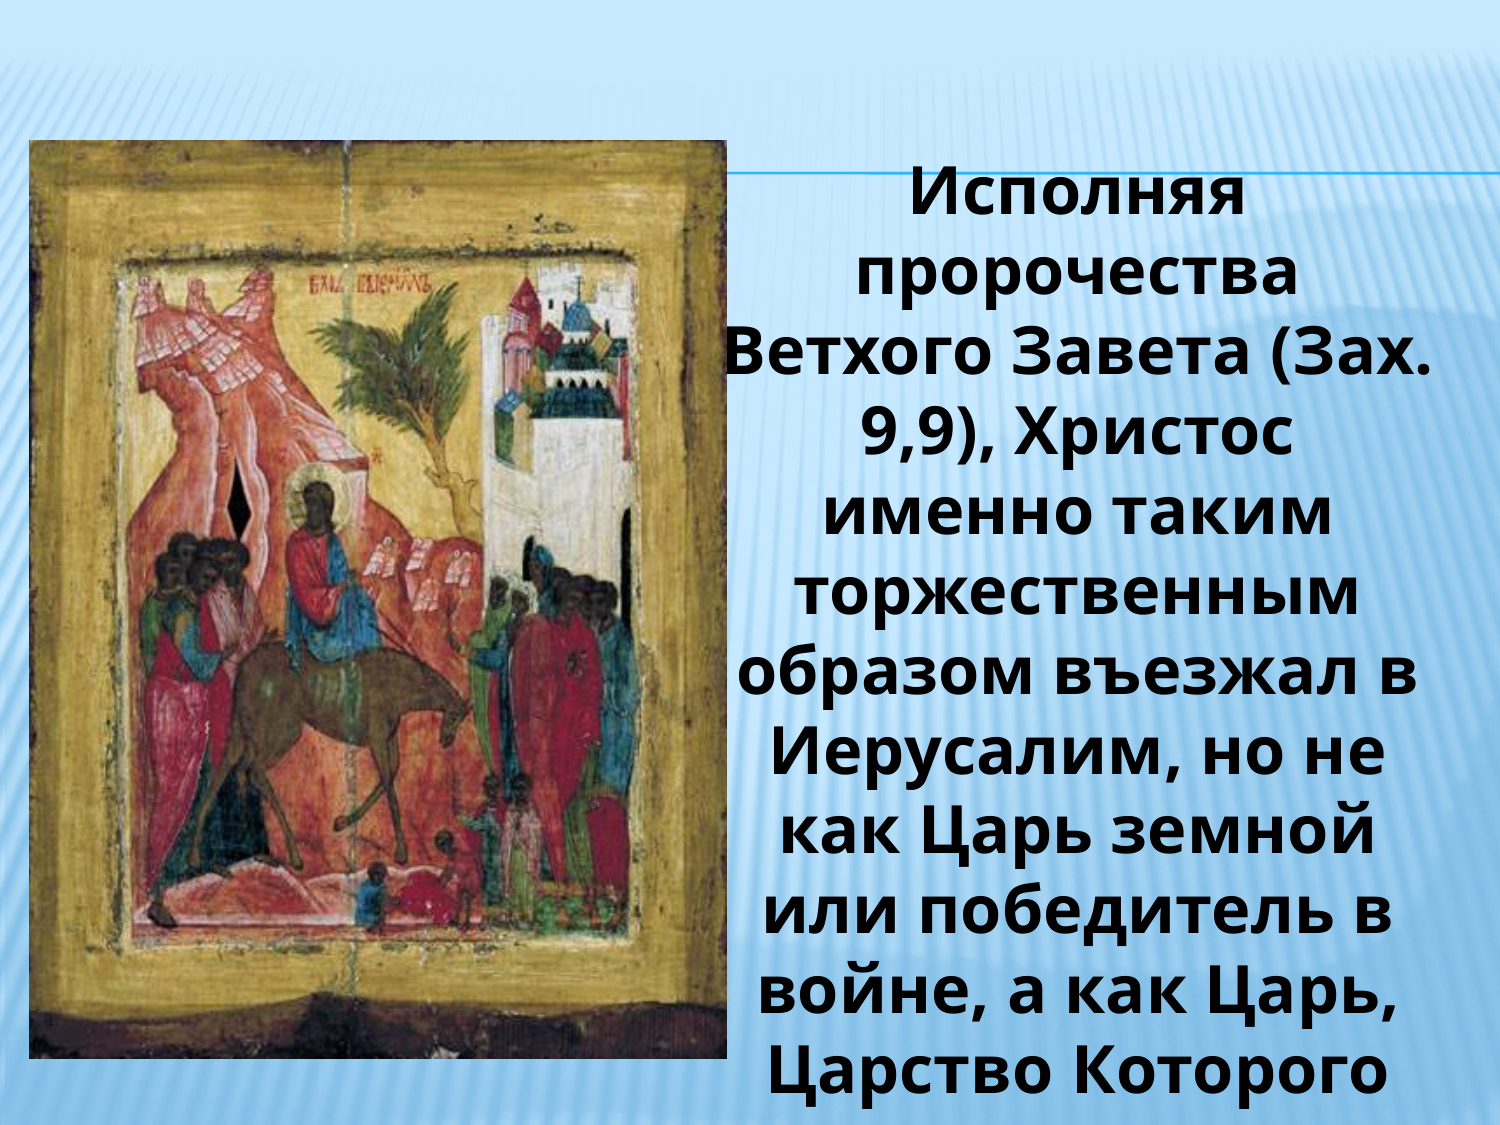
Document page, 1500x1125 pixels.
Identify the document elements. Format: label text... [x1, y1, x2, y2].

text_box Исполняя пророчества Ветхого Завета (Зах. 9,9), Христос именно таким торжественным образом въезжал в Иерусалим, но не как Царь земной или победитель в войне, а как Царь, Царство Которого не от мира сего, как Победитель греха и смерти. [702, 140, 1453, 1125]
picture [29, 140, 727, 1059]
